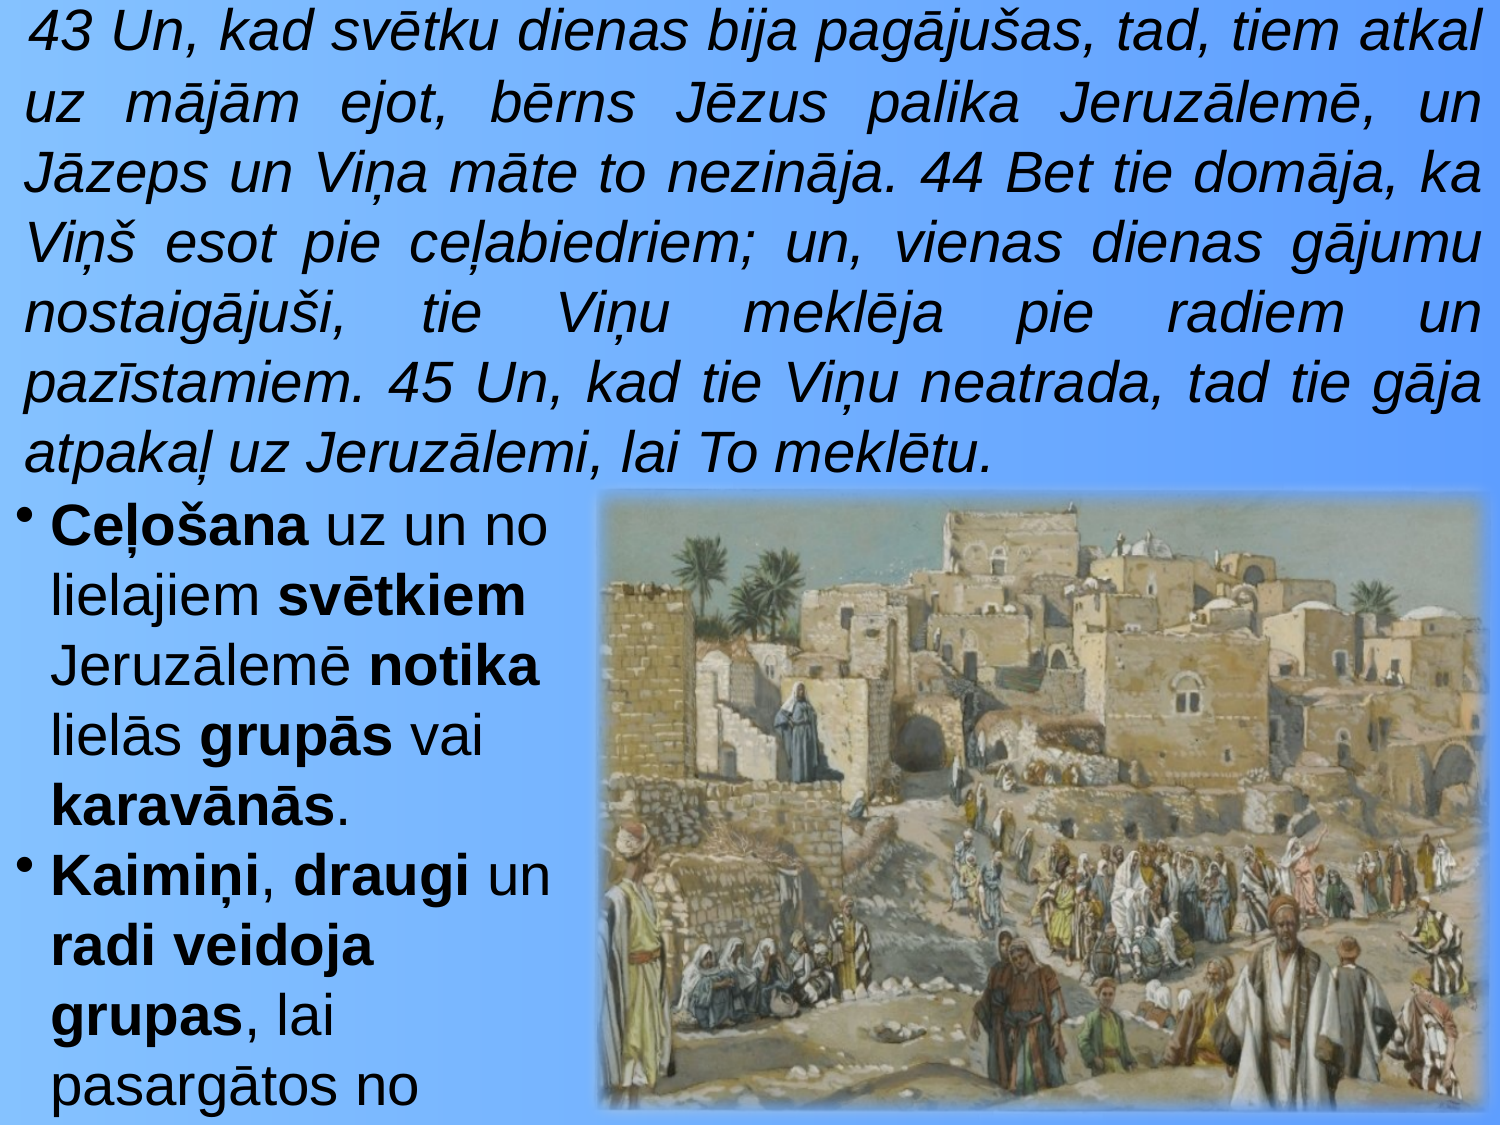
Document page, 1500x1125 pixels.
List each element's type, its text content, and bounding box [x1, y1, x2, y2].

picture [584, 479, 1500, 1125]
text_box Ceļošana uz un no lielajiem svētkiem Jeruzālemē notika lielās grupās vai karavānās. Kaimiņi, draugi un radi veidoja grupas, lai pasargātos no laupītāju uzbrukuma. [0, 479, 583, 1125]
list 43 Un, kad svētku dienas bija pagājušas, tad, tiem atkal uz mājām ejot, bērns Jēzus palika Jeruzālemē, un Jāzeps un Viņa māte to nezināja. 44 Bet tie domāja, ka Viņš esot pie ceļabiedriem; un, vienas dienas gājumu nostaigājuši, tie Viņu meklēja pie radiem un pazīstamiem. 45 Un, kad tie Viņu neatrada, tad tie gāja atpakaļ uz Jeruzālemi, lai To meklētu. [0, 0, 1500, 339]
